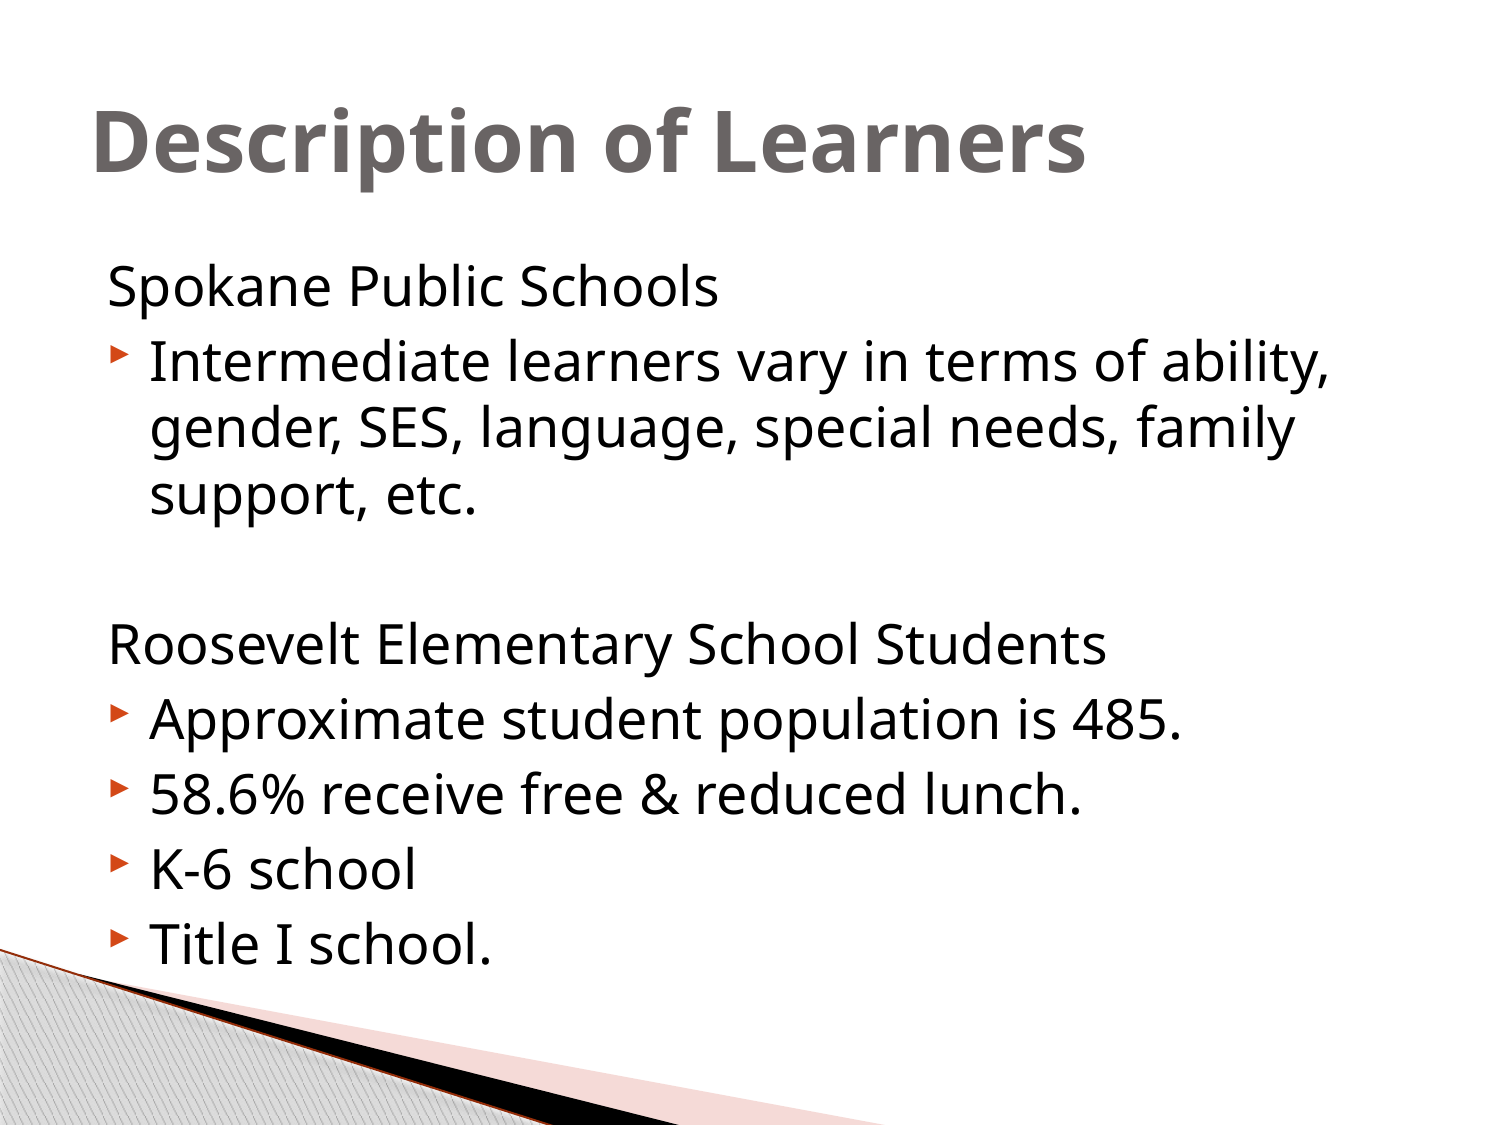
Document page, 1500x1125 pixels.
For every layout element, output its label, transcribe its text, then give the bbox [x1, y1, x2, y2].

title Description of Learners [75, 45, 1425, 233]
list Spokane Public Schools Intermediate learners vary in terms of ability, gender, SES, language, special needs, family support, etc. Roosevelt Elementary School Students Approximate student population is 485. 58.6% receive free & reduced lunch. K-6 school Title I school. [75, 243, 1425, 986]
